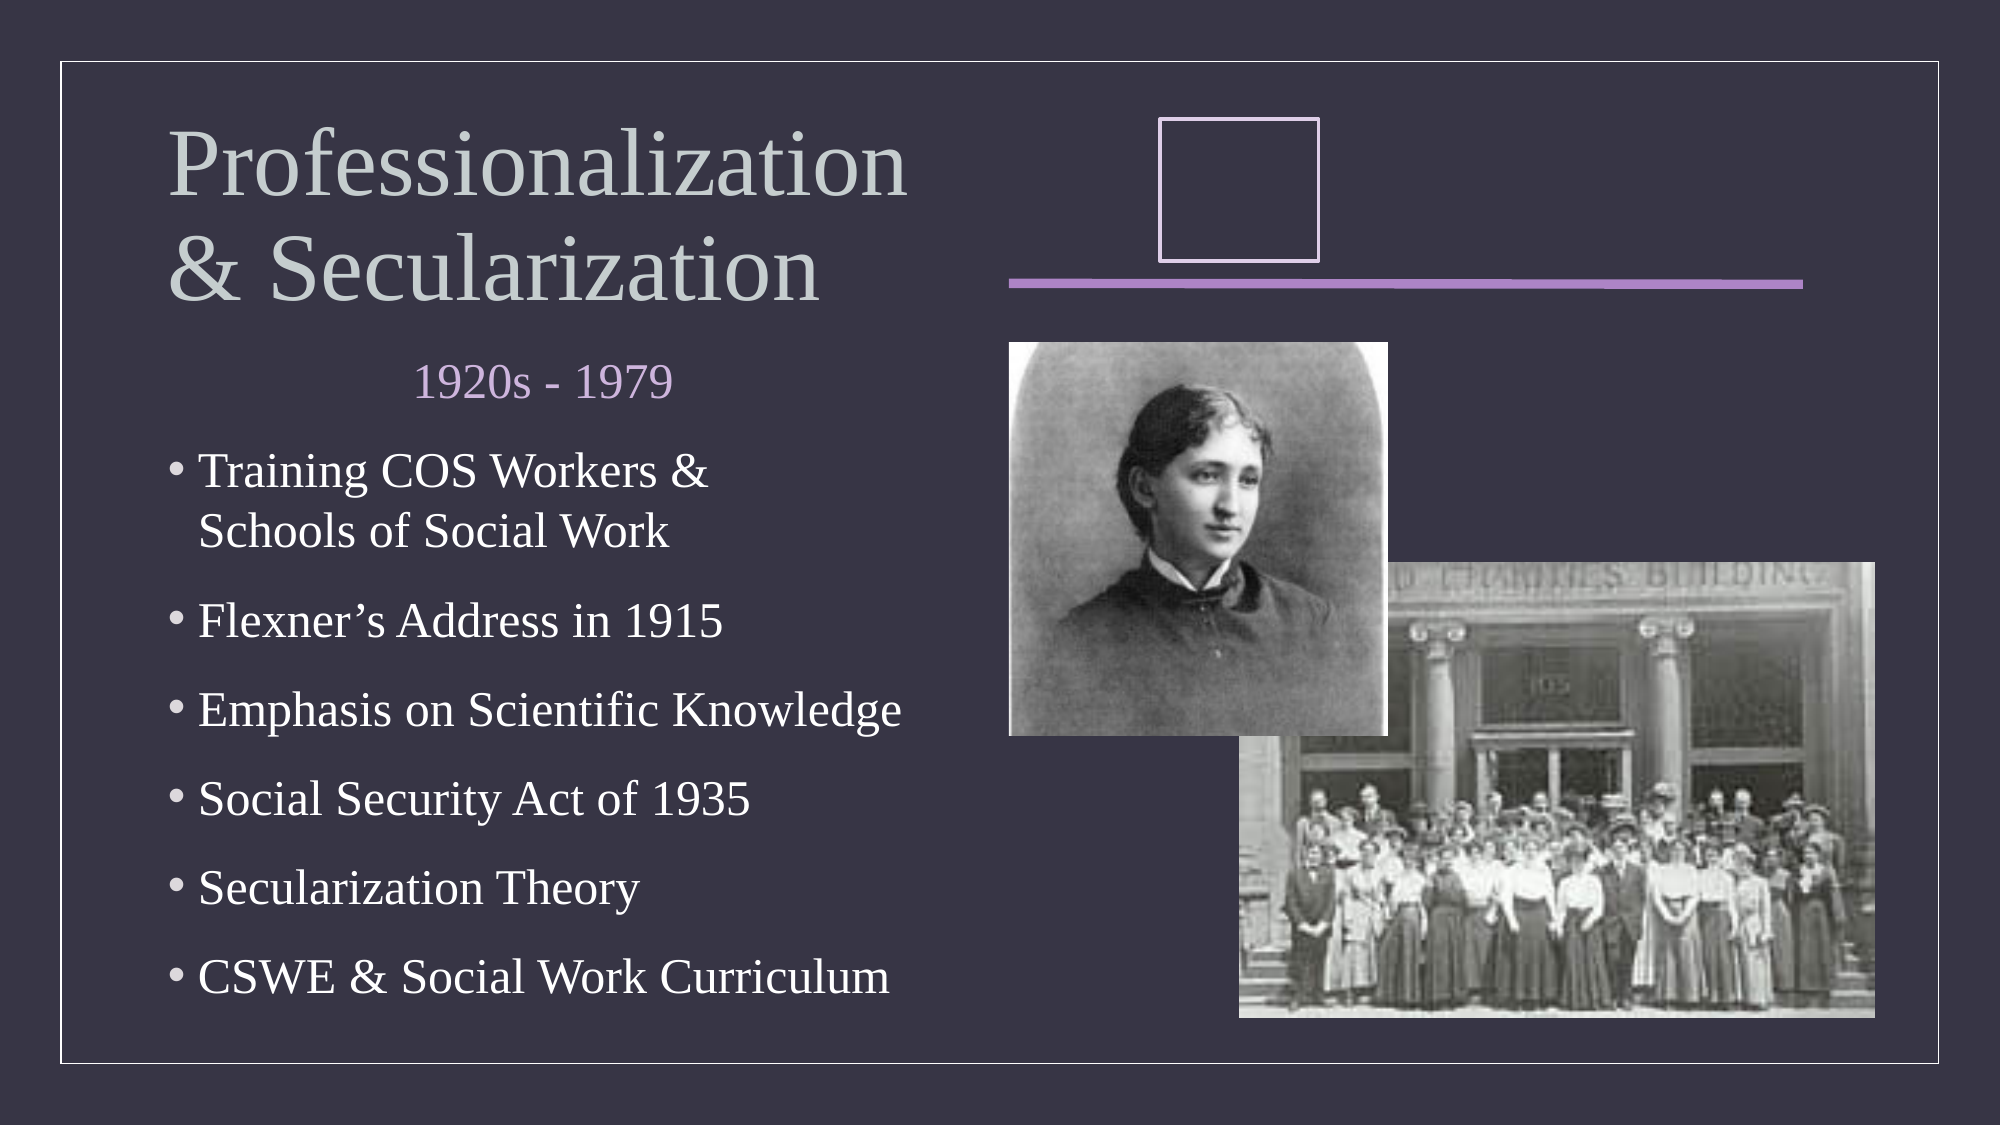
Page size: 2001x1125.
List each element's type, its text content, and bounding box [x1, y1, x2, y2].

title Professionalization & Secularization [152, 104, 1803, 330]
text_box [1008, 118, 1803, 285]
list 1920s - 1979 [152, 326, 933, 430]
list Training COS Workers & Schools of Social Work Flexner’s Address in 1915 Emphasis on Scientific Knowledge Social Security Act of 1935 Secularization Theory CSWE & Social Work Curriculum [152, 430, 956, 1017]
picture [1008, 342, 1875, 1018]
